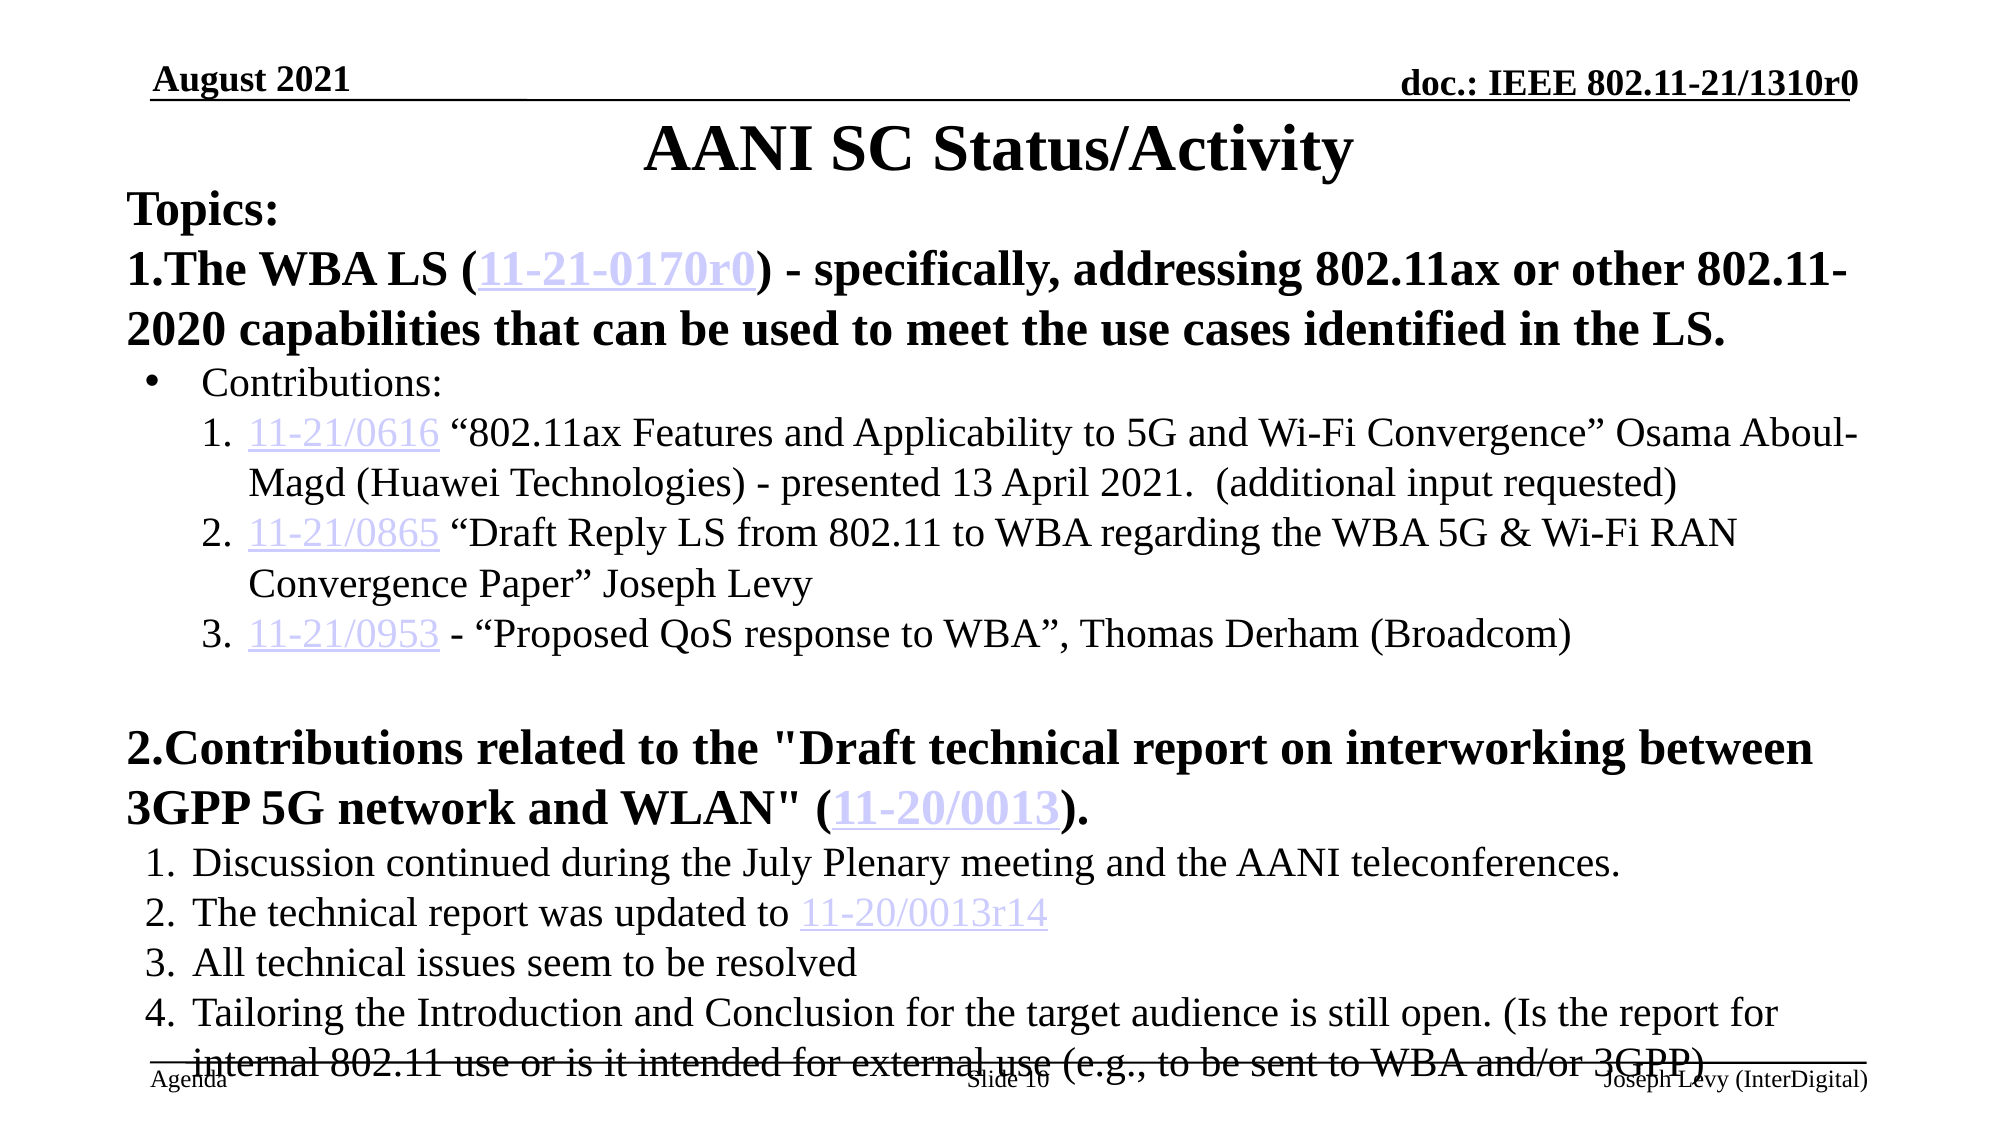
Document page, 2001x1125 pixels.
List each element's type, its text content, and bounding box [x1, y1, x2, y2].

slide_number Slide 10 [950, 1061, 1067, 1123]
footer Joseph Levy (InterDigital) [1171, 1061, 1869, 1093]
title AANI SC Status/Activity [149, 112, 1850, 167]
list Topics: The WBA LS (11-21-0170r0) - specifically, addressing 802.11ax or other 802.11-2020 capabilities that can be used to meet the use cases identified in the LS. Contributions: 11-21/0616 “802.11ax Features and Applicability to 5G and Wi-Fi Convergence” Osama Aboul-Magd (Huawei Technologies) - presented 13 April 2021. (additional input requested) 11-21/0865 “Draft Reply LS from 802.11 to WBA regarding the WBA 5G & Wi-Fi RAN Convergence Paper” Joseph Levy 11-21/0953 - “Proposed QoS response to WBA”, Thomas Derham (Broadcom) Contributions related to the "Draft technical report on interworking between 3GPP 5G network and WLAN" (11-20/0013). Discussion continued during the July Plenary meeting and the AANI teleconferences. The technical report was updated to 11-20/0013r14 All technical issues seem to be resolved Tailoring the Introduction and Conclusion for the target audience is still open. (Is the report for internal 802.11 use or is it intended for external use (e.g., to be sent to WBA and/or 3GPP) [110, 167, 1906, 1063]
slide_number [152, 54, 563, 100]
